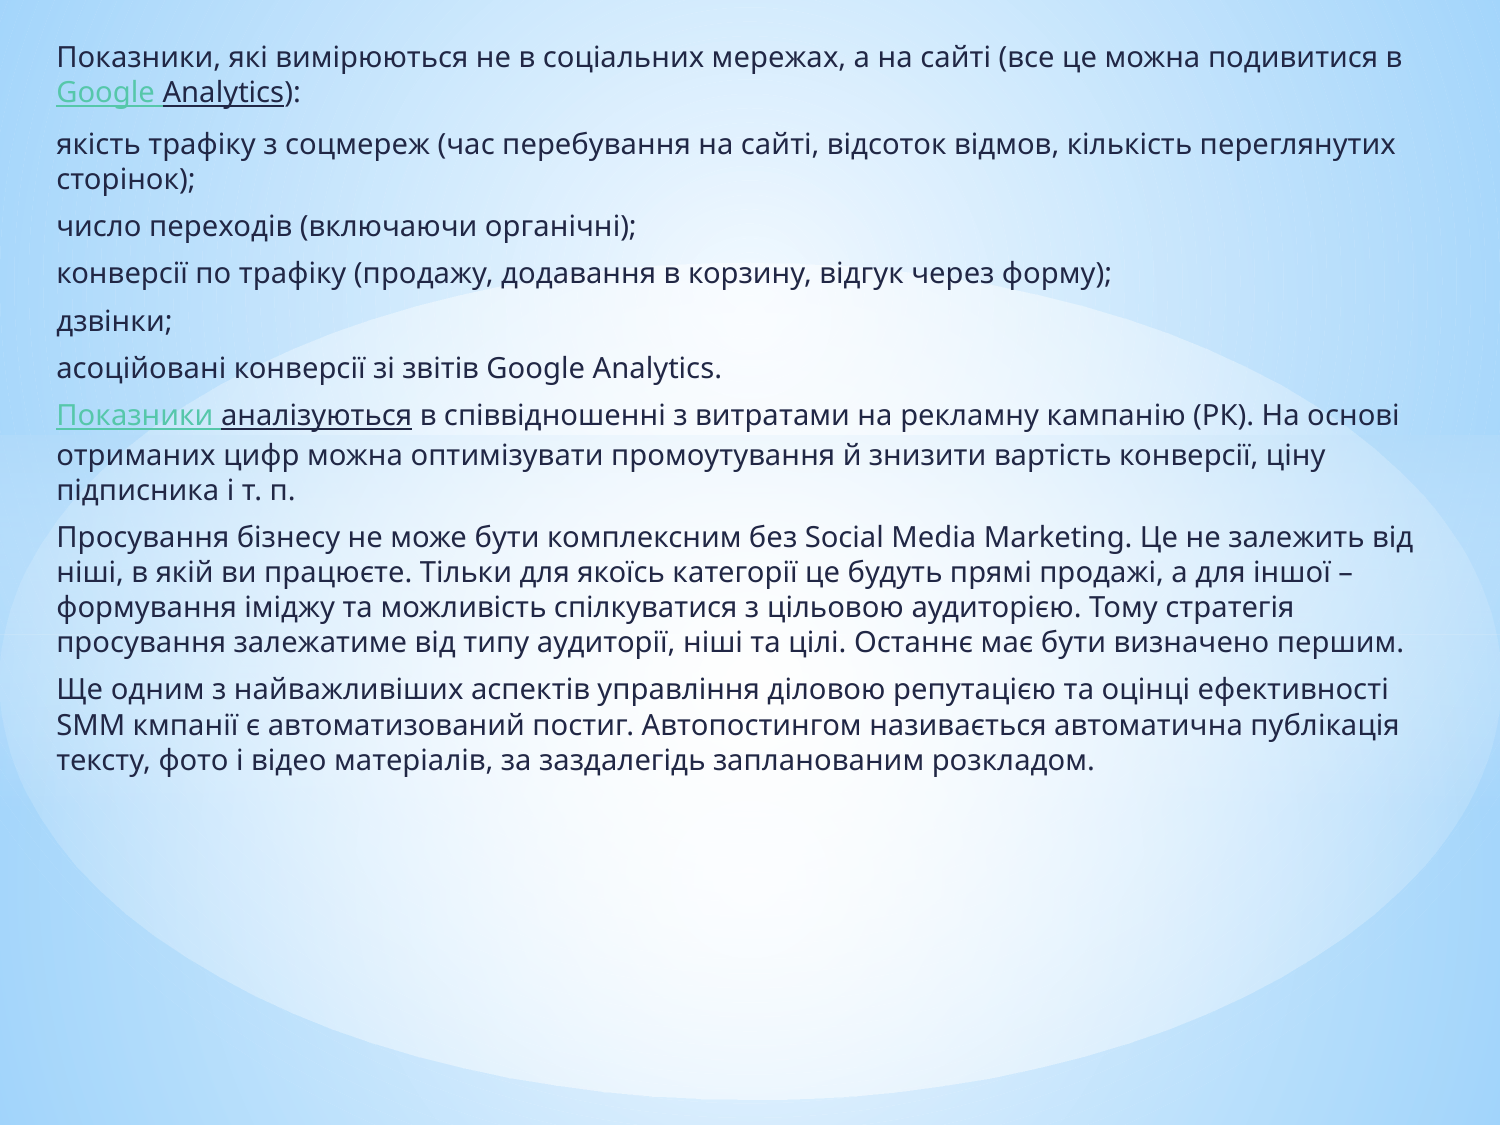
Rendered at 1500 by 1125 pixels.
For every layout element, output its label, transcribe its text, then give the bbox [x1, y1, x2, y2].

subtitle Показники, які вимірюються не в соціальних мережах, а на сайті (все це можна подивитися в Google Analytics): якість трафіку з соцмереж (час перебування на сайті, відсоток відмов, кількість переглянутих сторінок); число переходів (включаючи органічні); конверсії по трафіку (продажу, додавання в корзину, відгук через форму); дзвінки; асоційовані конверсії зі звітів Google Analytics. Показники аналізуються в співвідношенні з витратами на рекламну кампанію (РК). На основі отриманих цифр можна оптимізувати промоутування й знизити вартість конверсії, ціну підписника і т. п. Просування бізнесу не може бути комплексним без Social Media Marketing. Це не залежить від ніші, в якій ви працюєте. Тільки для якоїсь категорії це будуть прямі продажі, а для іншої – формування іміджу та можливість спілкуватися з цільовою аудиторією. Тому стратегія просування залежатиме від типу аудиторії, ніші та цілі. Останнє має бути визначено першим. Ще одним з найважливіших аспектів управління діловою репутацією та оцінці ефективності SMM кмпанії є автоматизований постиг. Автопостингом називається автоматична публікація тексту, фото і відео матеріалів, за заздалегідь запланованим розкладом. [41, 30, 1471, 1094]
